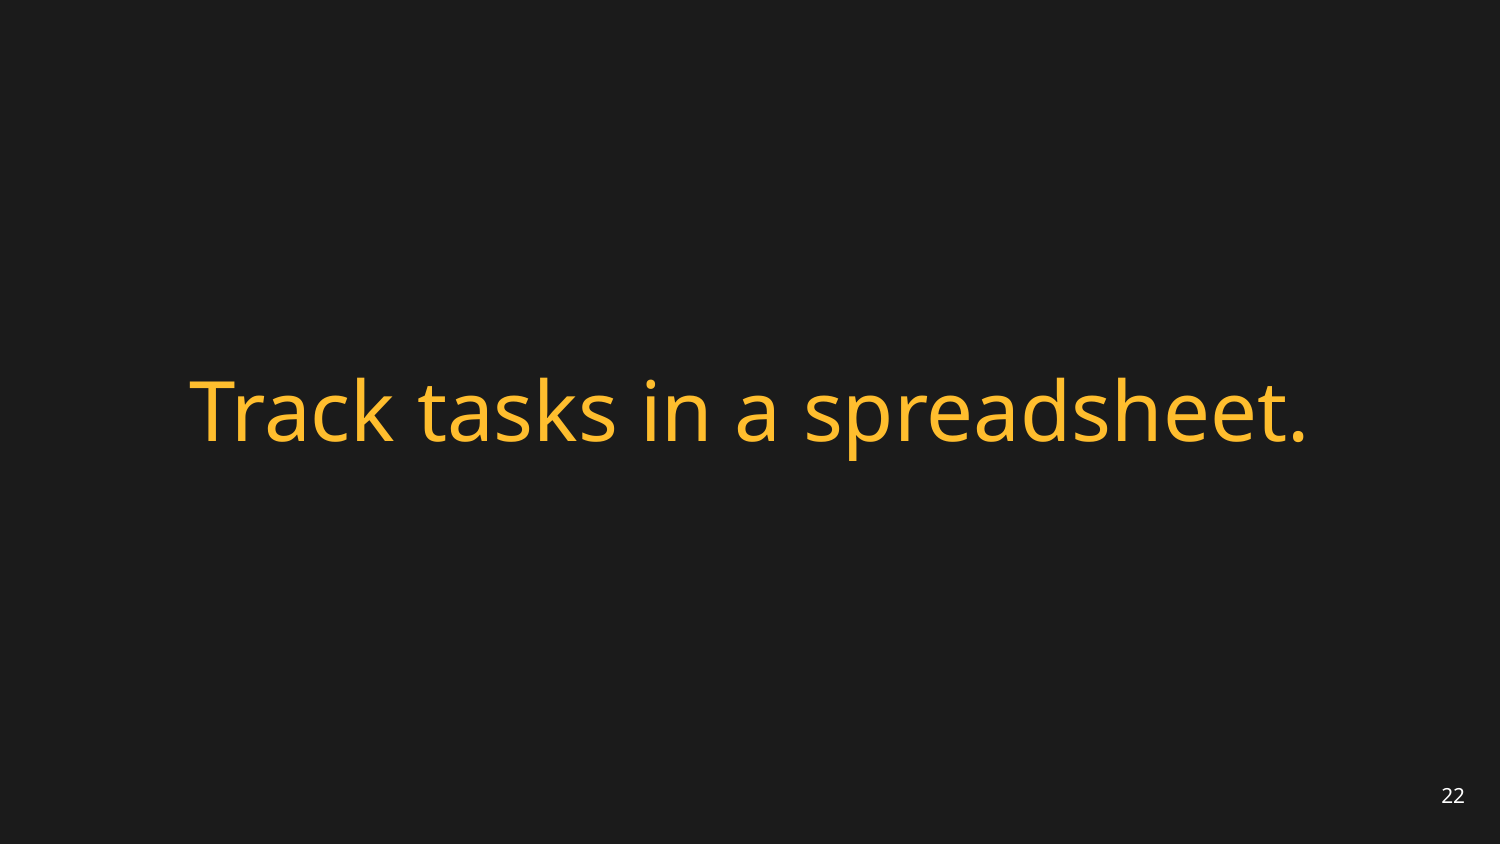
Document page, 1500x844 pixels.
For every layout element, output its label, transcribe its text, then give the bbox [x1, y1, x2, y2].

title Track tasks in a spreadsheet. [51, 72, 1449, 753]
slide_number 22 [1389, 764, 1480, 830]
